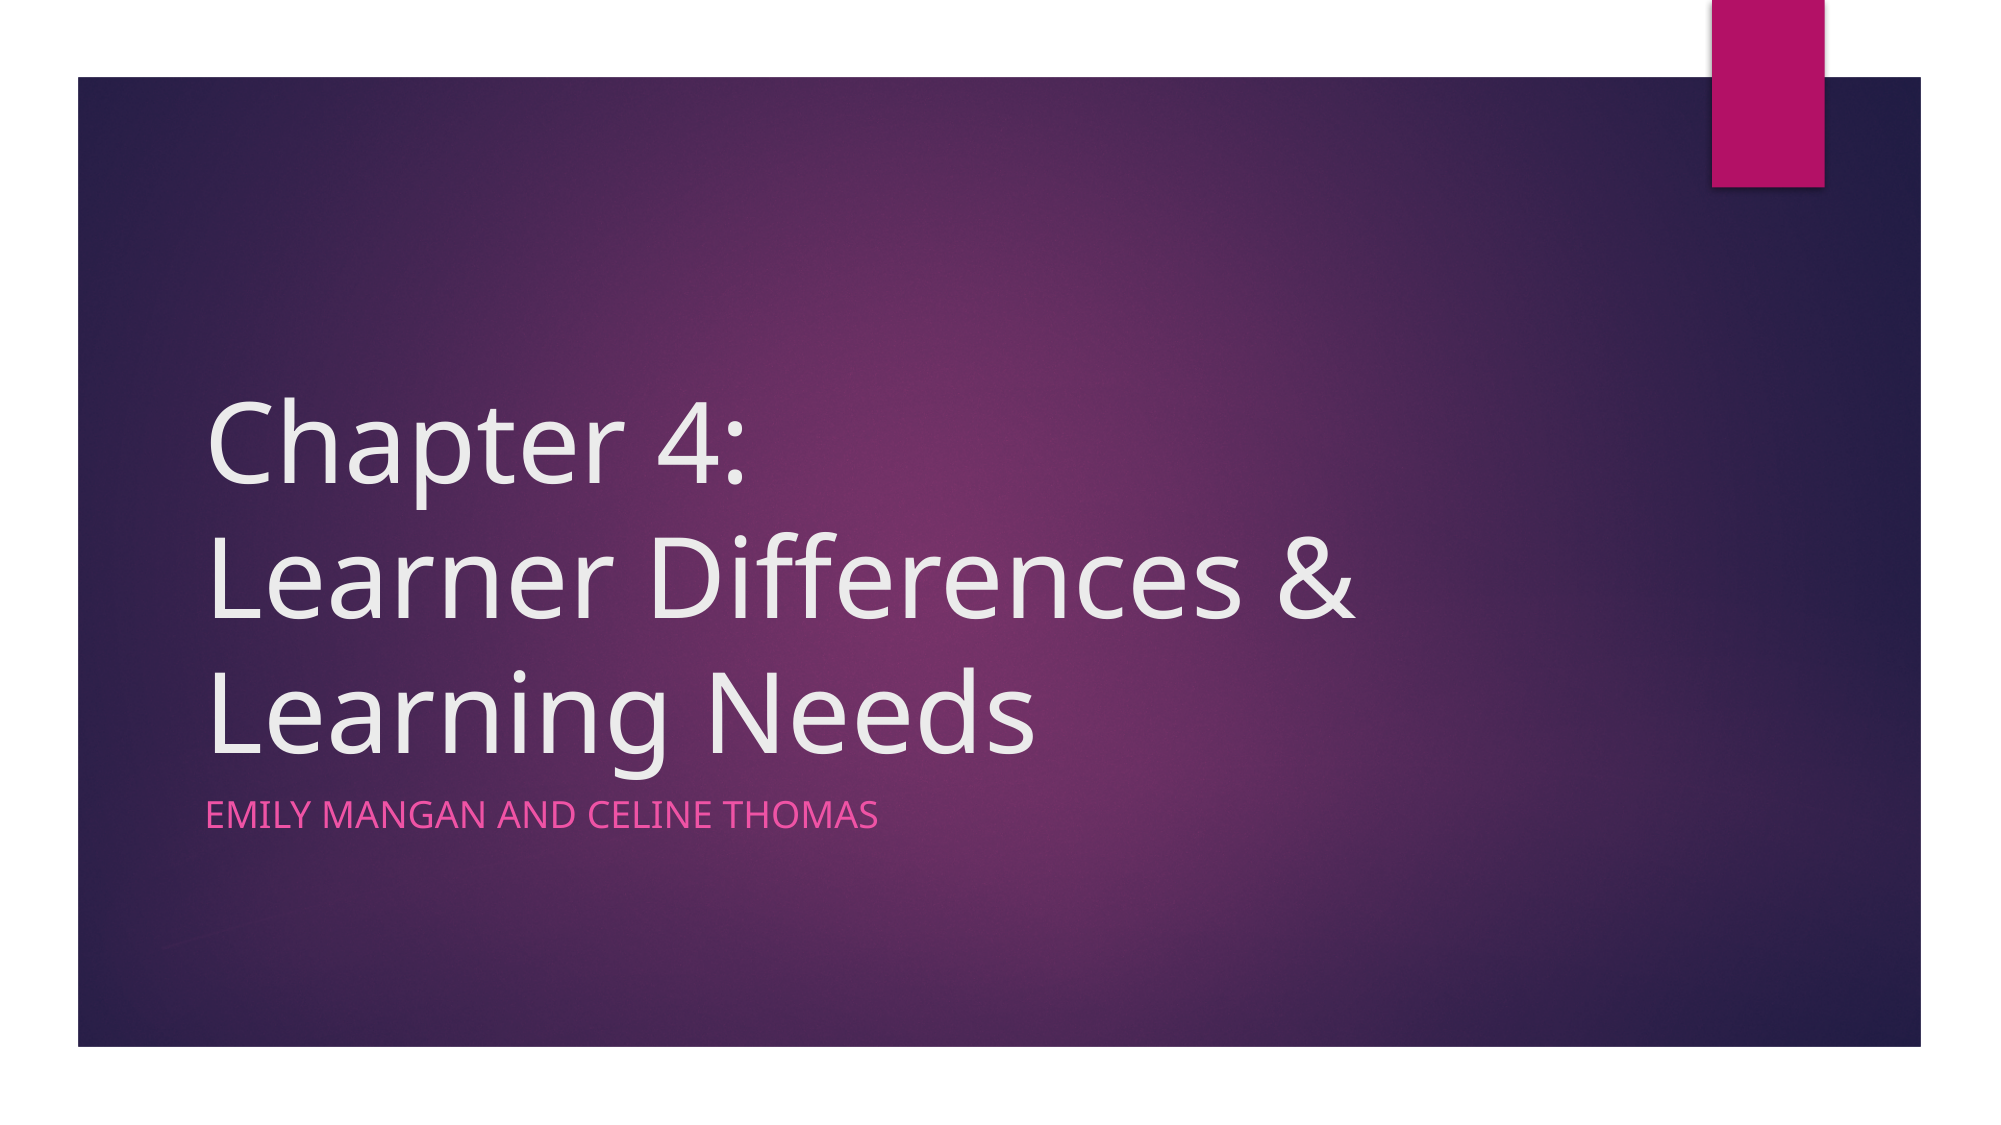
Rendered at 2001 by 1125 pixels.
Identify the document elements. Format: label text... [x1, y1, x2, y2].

subtitle Emily Mangan and Celine Thomas [189, 783, 1638, 925]
title Chapter 4: Learner Differences & Learning Needs [189, 344, 1638, 783]
